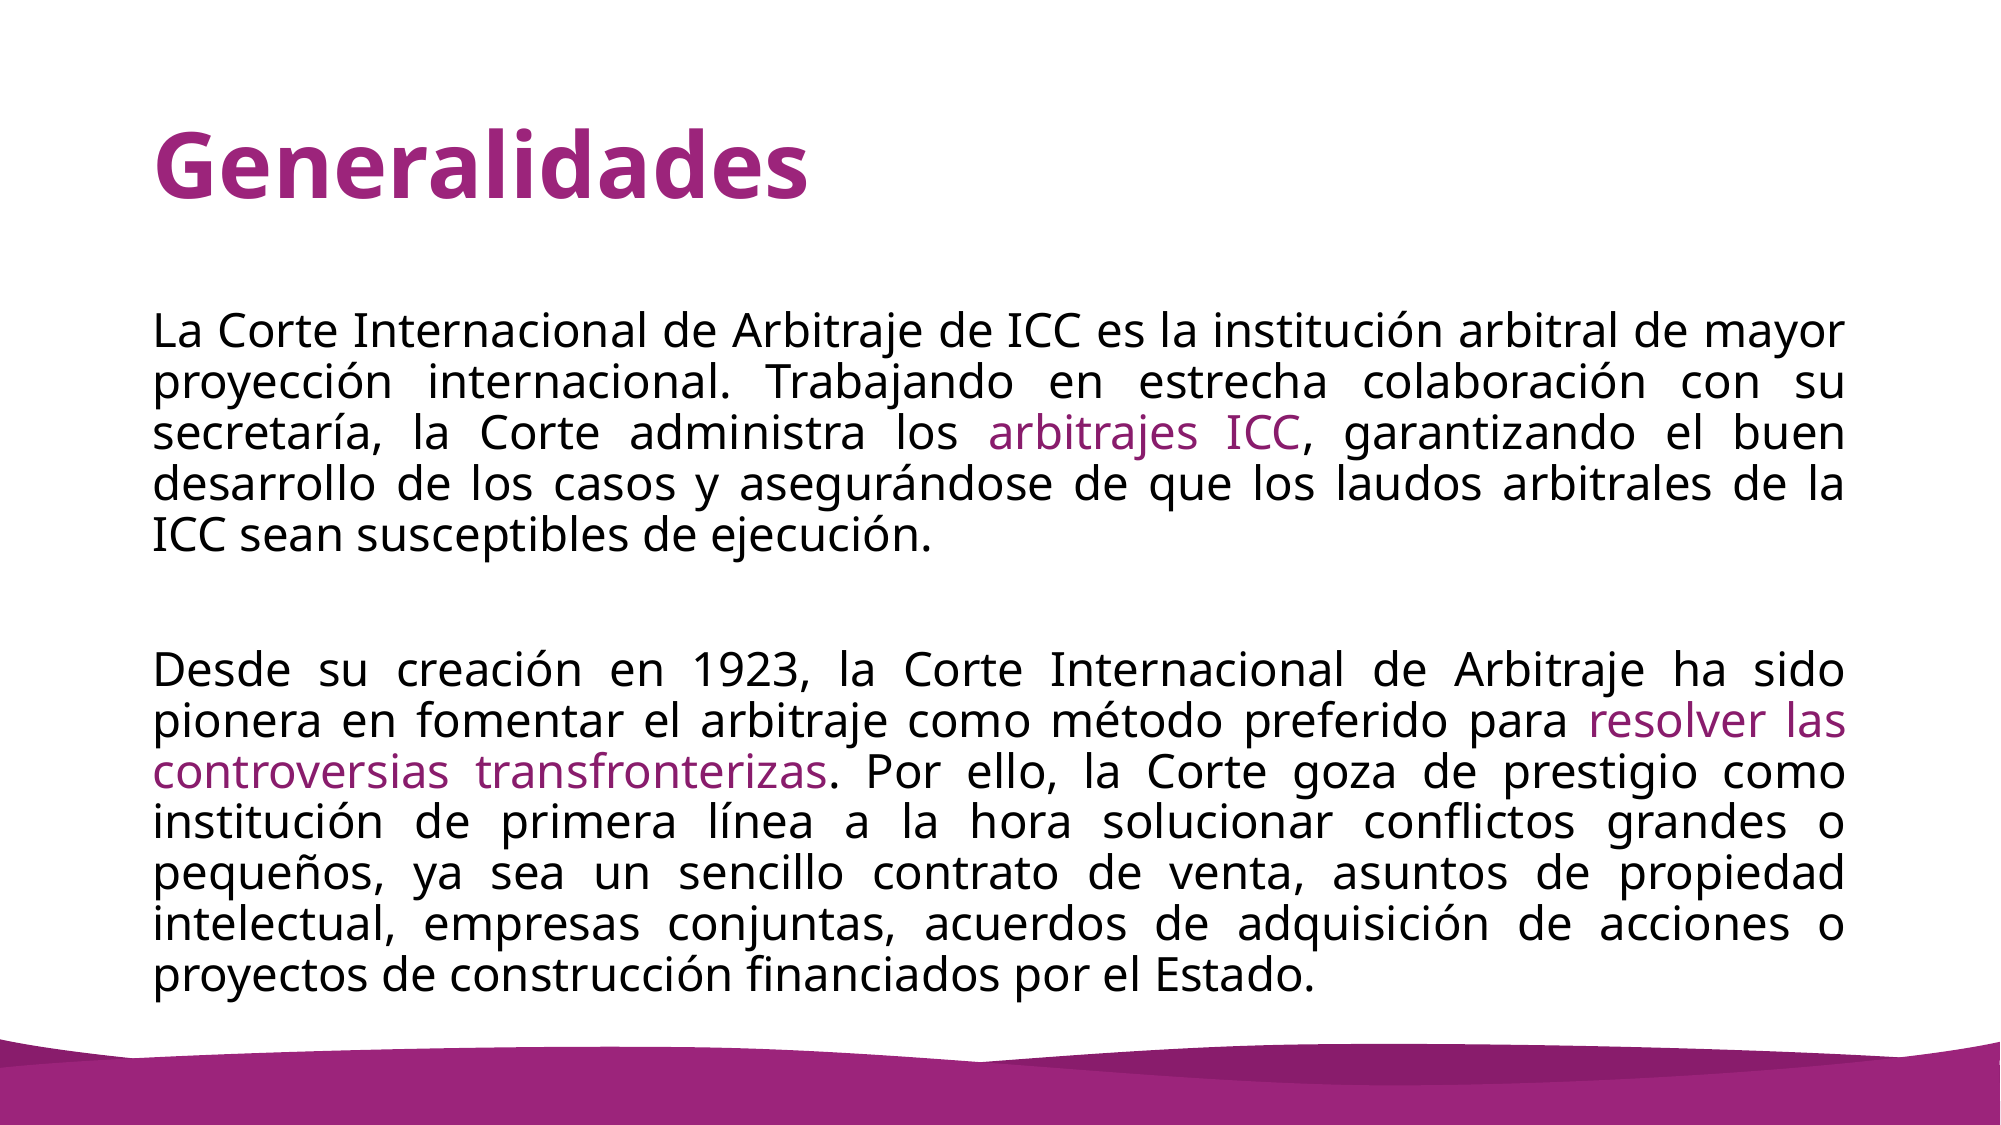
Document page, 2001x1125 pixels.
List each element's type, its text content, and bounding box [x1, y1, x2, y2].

title Generalidades [137, 59, 1863, 278]
list La Corte Internacional de Arbitraje de ICC es la institución arbitral de mayor proyección internacional. Trabajando en estrecha colaboración con su secretaría, la Corte administra los arbitrajes ICC, garantizando el buen desarrollo de los casos y asegurándose de que los laudos arbitrales de la ICC sean susceptibles de ejecución. Desde su creación en 1923, la Corte Internacional de Arbitraje ha sido pionera en fomentar el arbitraje como método preferido para resolver las controversias transfronterizas. Por ello, la Corte goza de prestigio como institución de primera línea a la hora solucionar conflictos grandes o pequeños, ya sea un sencillo contrato de venta, asuntos de propiedad intelectual, empresas conjuntas, acuerdos de adquisición de acciones o proyectos de construcción financiados por el Estado. [137, 299, 1863, 1014]
